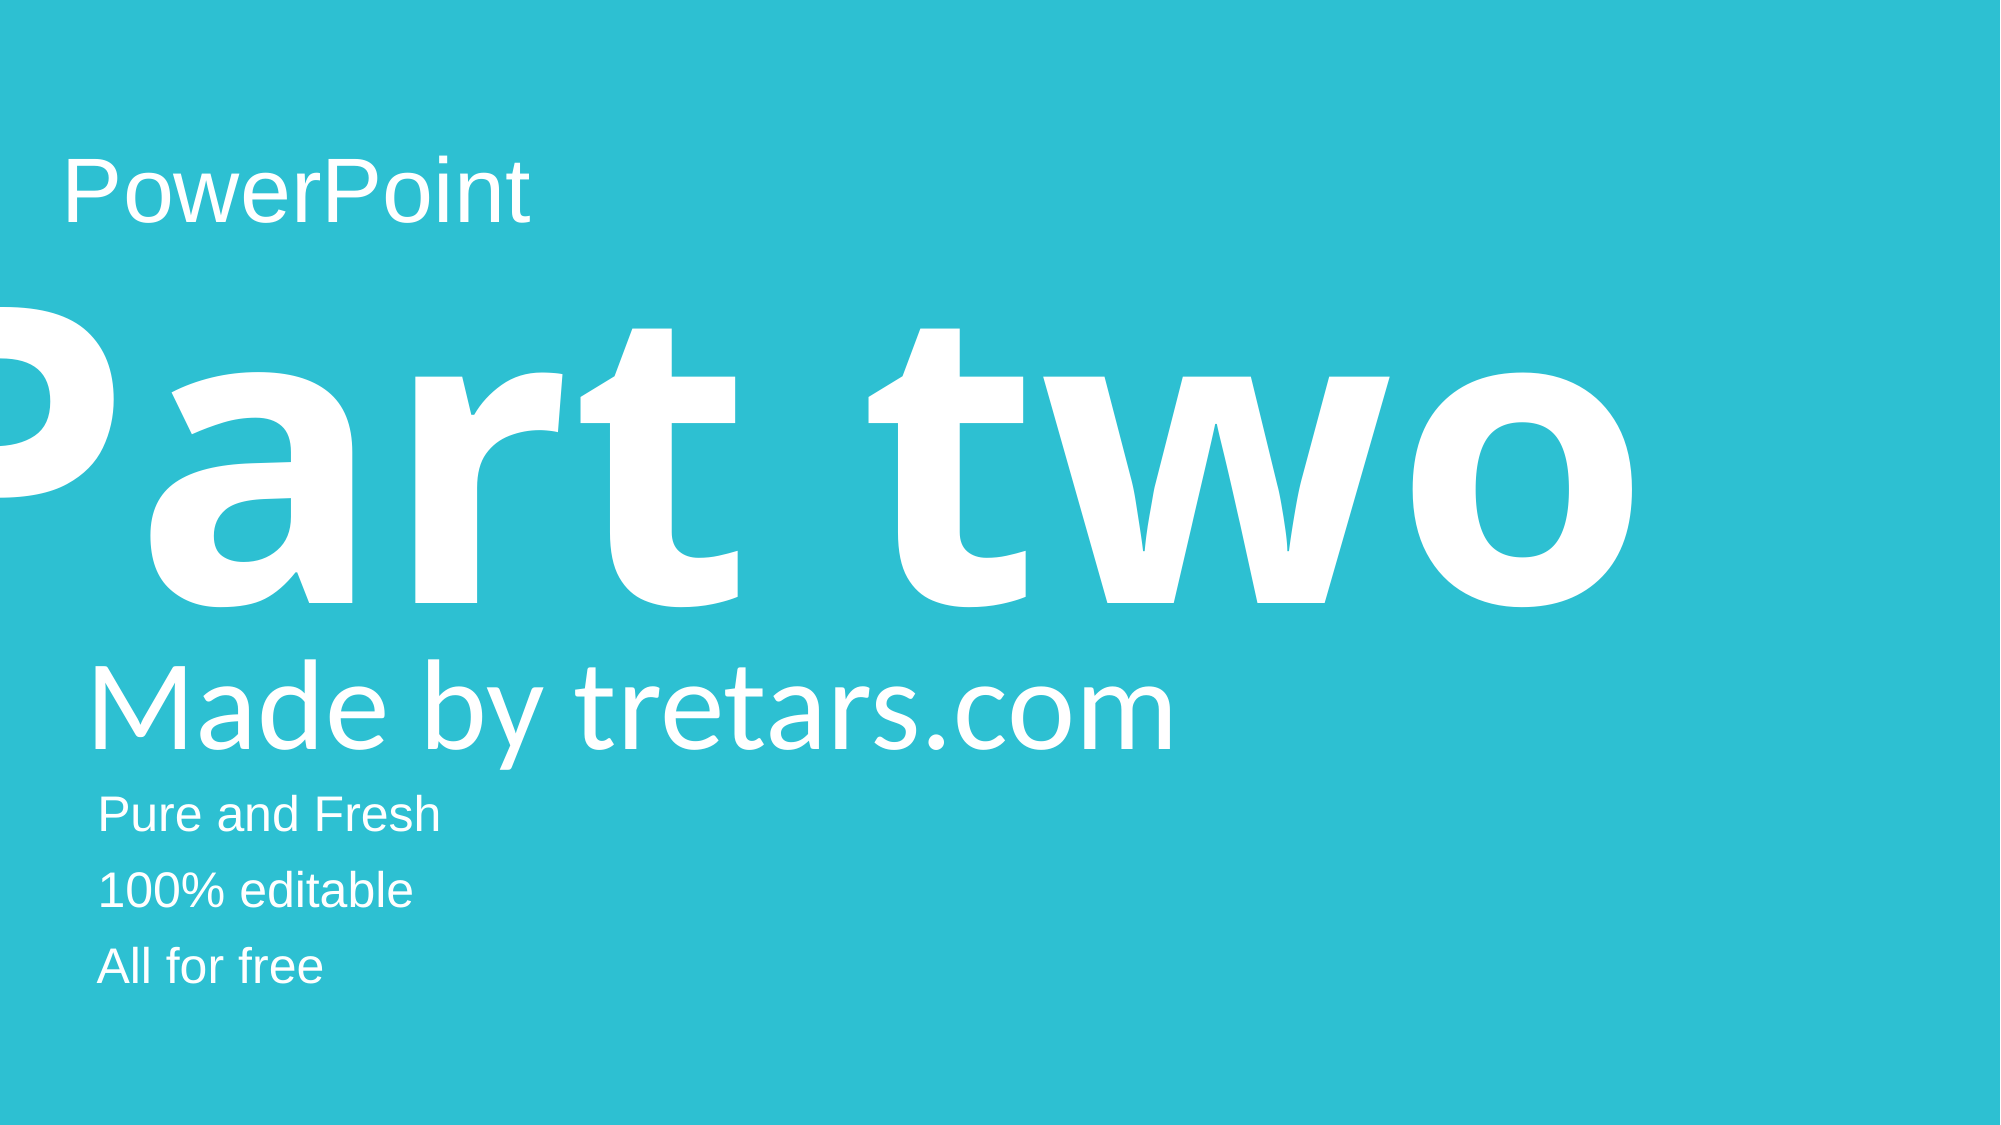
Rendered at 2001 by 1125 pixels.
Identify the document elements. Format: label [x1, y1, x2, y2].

text_box [44, 123, 1479, 1002]
